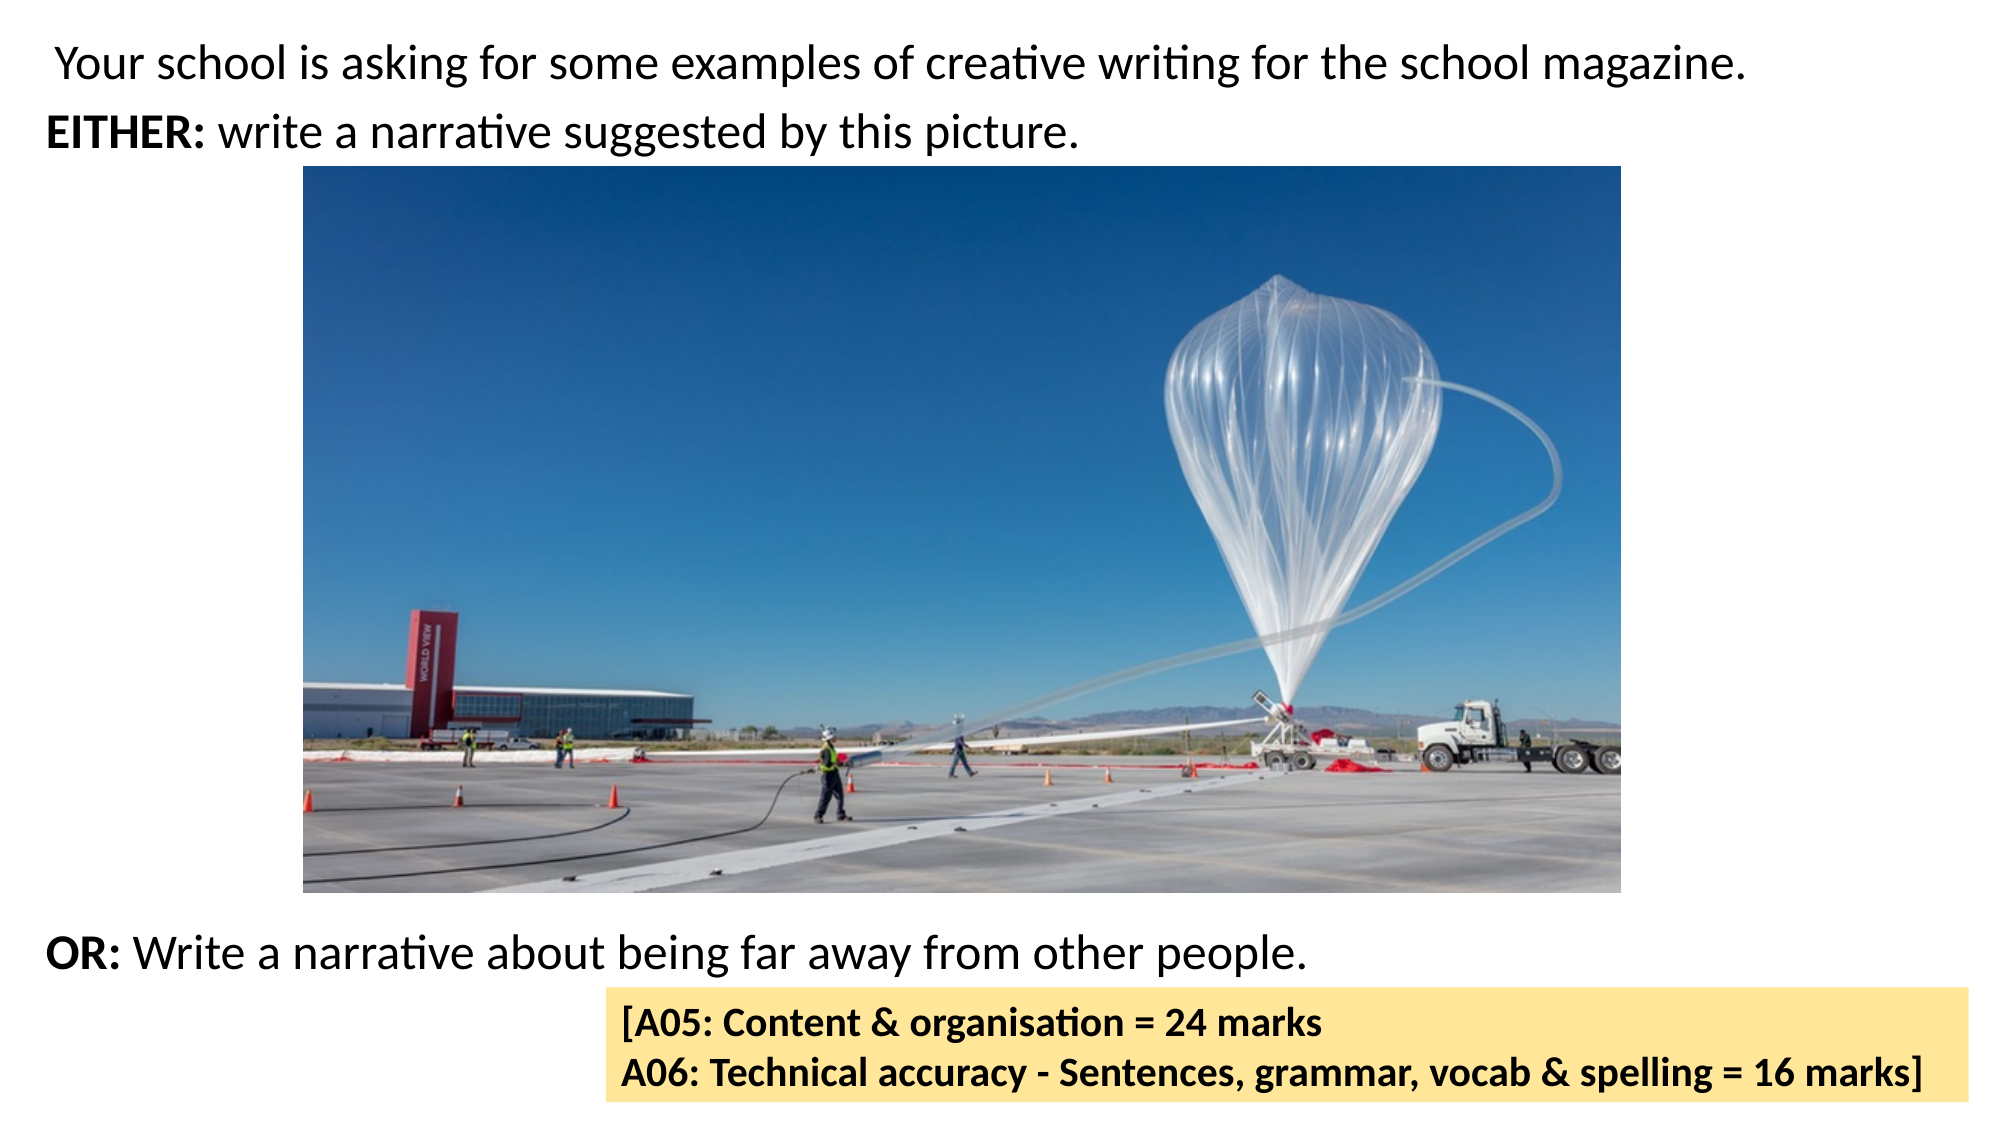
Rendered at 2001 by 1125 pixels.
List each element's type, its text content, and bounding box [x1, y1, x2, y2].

text_box Your school is asking for some examples of creative writing for the school magazine. [39, 22, 1775, 197]
text_box OR: Write a narrative about being far away from other people. [31, 911, 1894, 987]
text_box EITHER: write a narrative suggested by this picture. [31, 90, 1661, 166]
picture [303, 166, 1621, 894]
text_box [A05: Content & organisation = 24 marks A06: Technical accuracy - Sentences, grammar, vocab & spelling = 16 marks] [606, 987, 1969, 1103]
